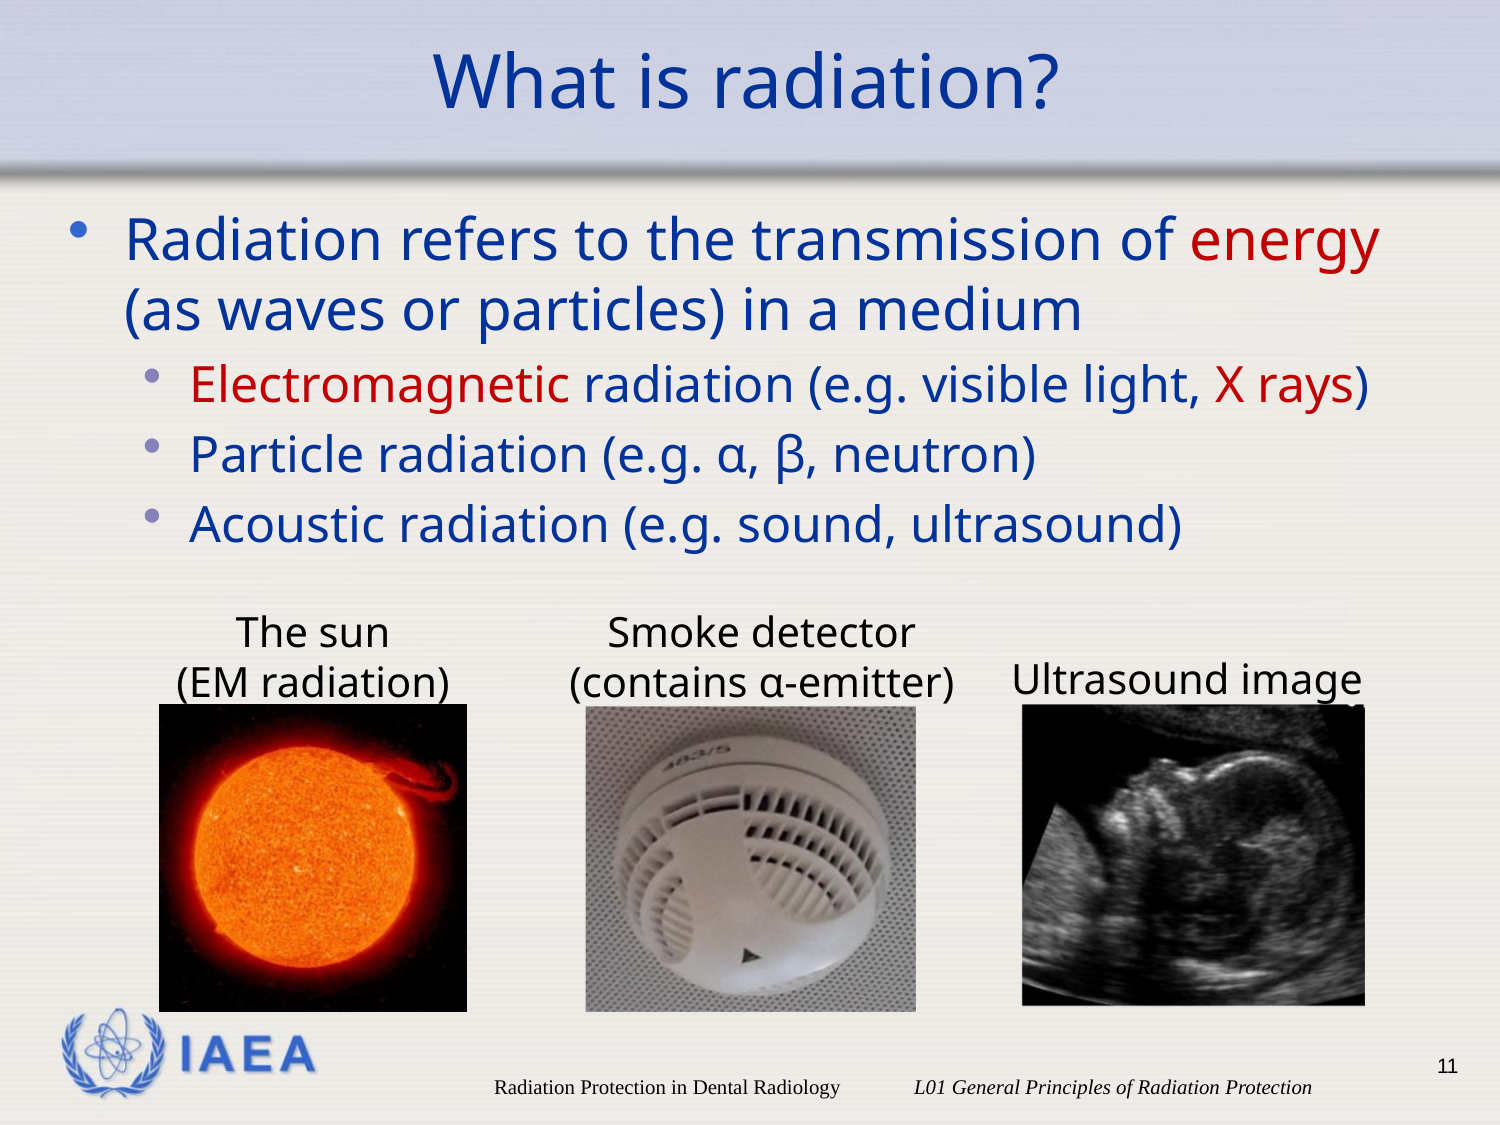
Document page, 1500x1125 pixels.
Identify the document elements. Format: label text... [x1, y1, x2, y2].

title What is radiation? [46, 15, 1447, 142]
text_box Radiation Protection in Dental Radiology L01 General Principles of Radiation Protection [454, 1065, 1353, 1106]
text_box Smoke detector (contains α-emitter) [573, 597, 1022, 799]
list Radiation refers to the transmission of energy (as waves or particles) in a medium Electromagnetic radiation (e.g. visible light, X rays) Particle radiation (e.g. α, β, neutron) Acoustic radiation (e.g. sound, ultrasound) [52, 194, 1424, 870]
picture [0, 0, 1500, 1125]
text_box The sun (EM radiation) [53, 597, 573, 799]
slide_number 11 [1389, 1044, 1474, 1093]
text_box Ultrasound image [927, 645, 1447, 846]
